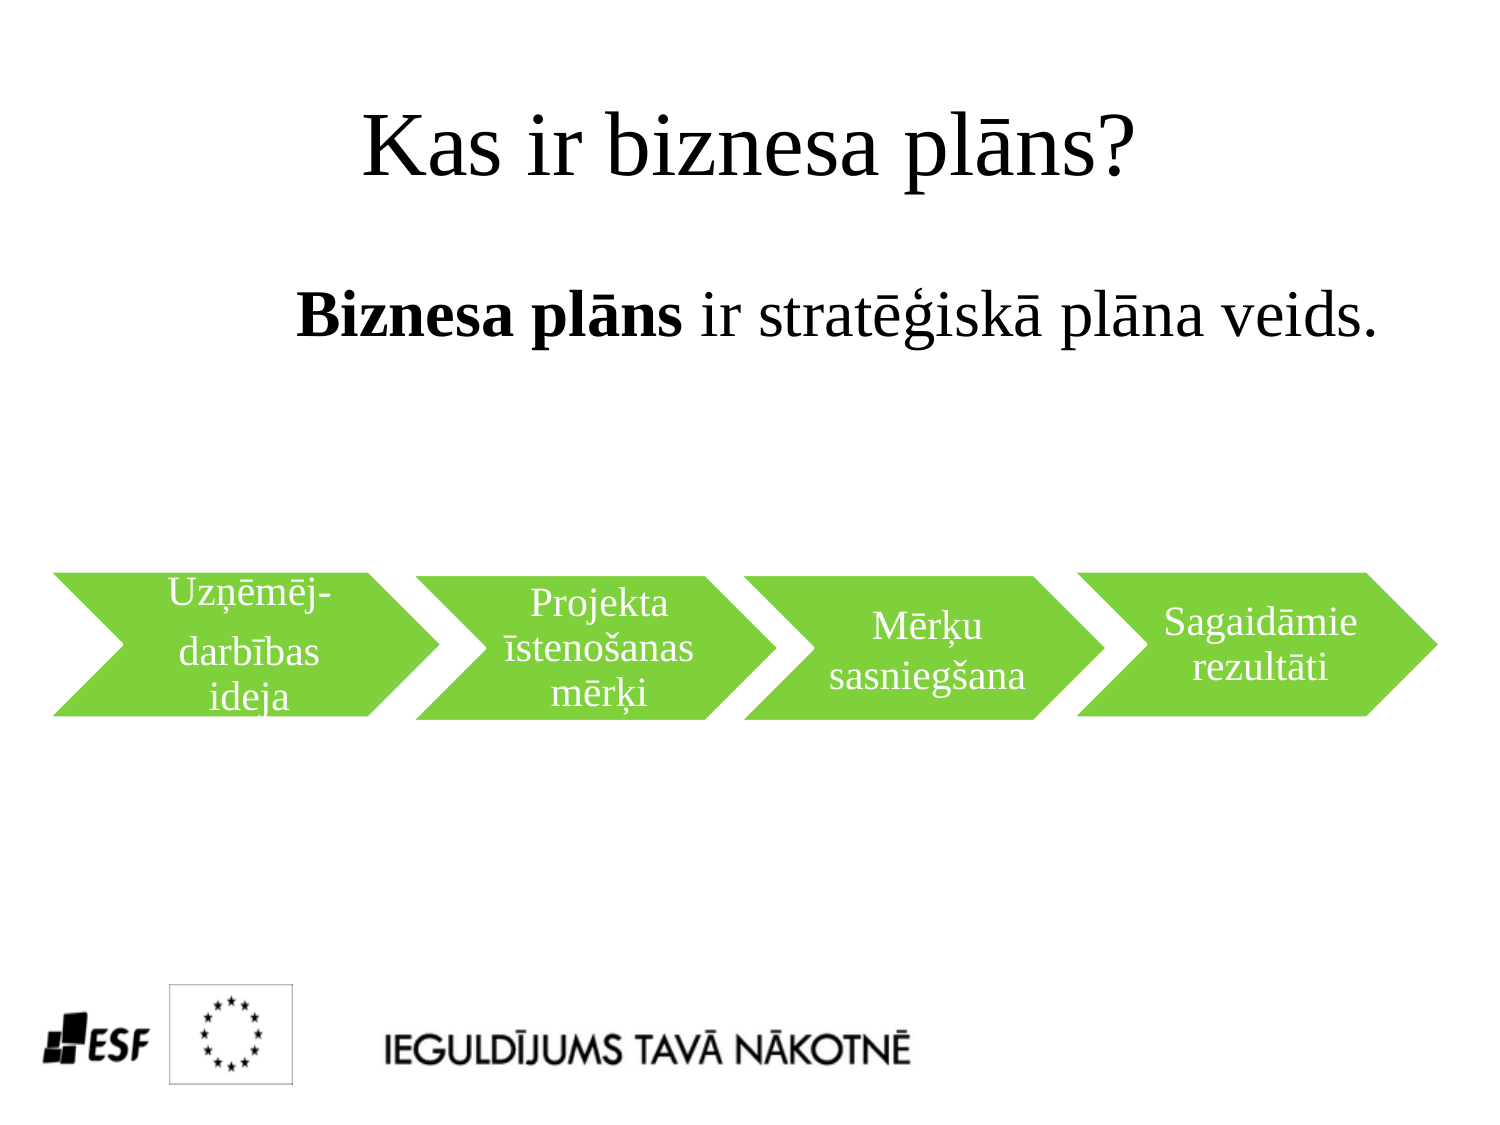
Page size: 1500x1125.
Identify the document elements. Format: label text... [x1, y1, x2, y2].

title Kas ir biznesa plāns? [75, 45, 1425, 233]
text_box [46, 363, 1442, 927]
list Biznesa plāns ir stratēģiskā plāna veids. [75, 262, 1425, 361]
picture [374, 1019, 922, 1083]
picture [23, 984, 294, 1085]
